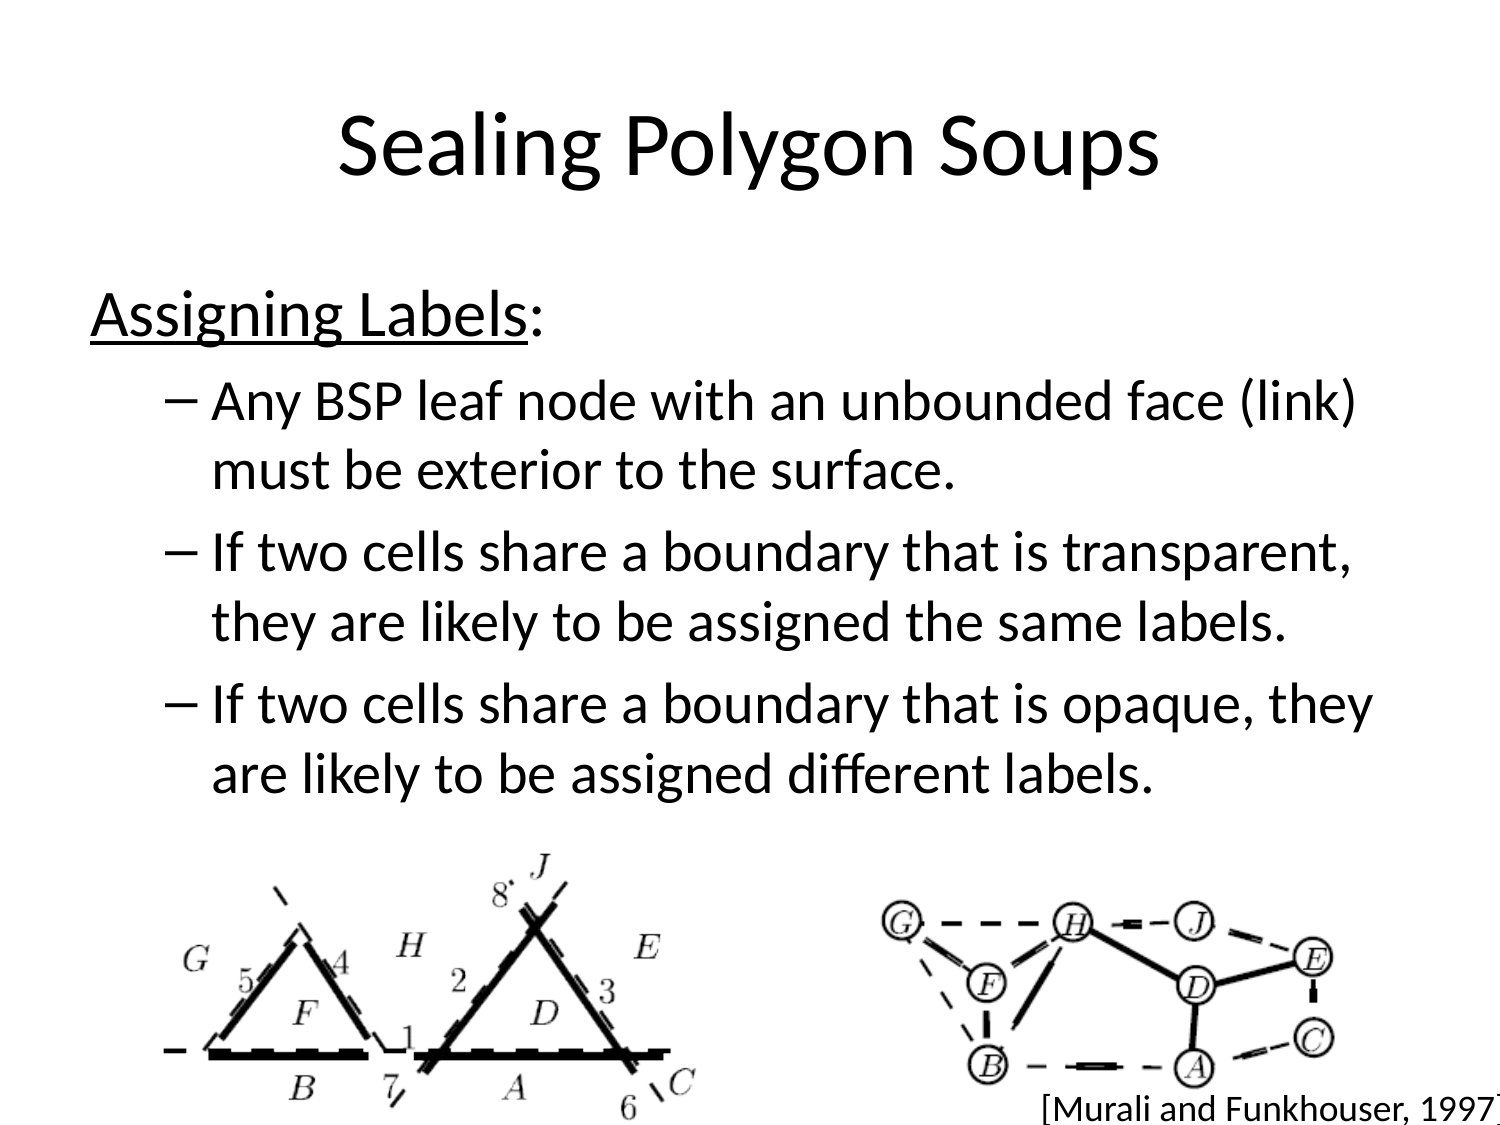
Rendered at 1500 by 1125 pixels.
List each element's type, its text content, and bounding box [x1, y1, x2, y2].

picture [862, 887, 1341, 1094]
title Sealing Polygon Soups [75, 45, 1425, 233]
text_box [Murali and Funkhouser, 1997] [1025, 1076, 1500, 1125]
picture [137, 826, 717, 1125]
list Assigning Labels: Any BSP leaf node with an unbounded face (link) must be exterior to the surface. If two cells share a boundary that is transparent, they are likely to be assigned the same labels. If two cells share a boundary that is opaque, they are likely to be assigned different labels. [75, 262, 1425, 1005]
